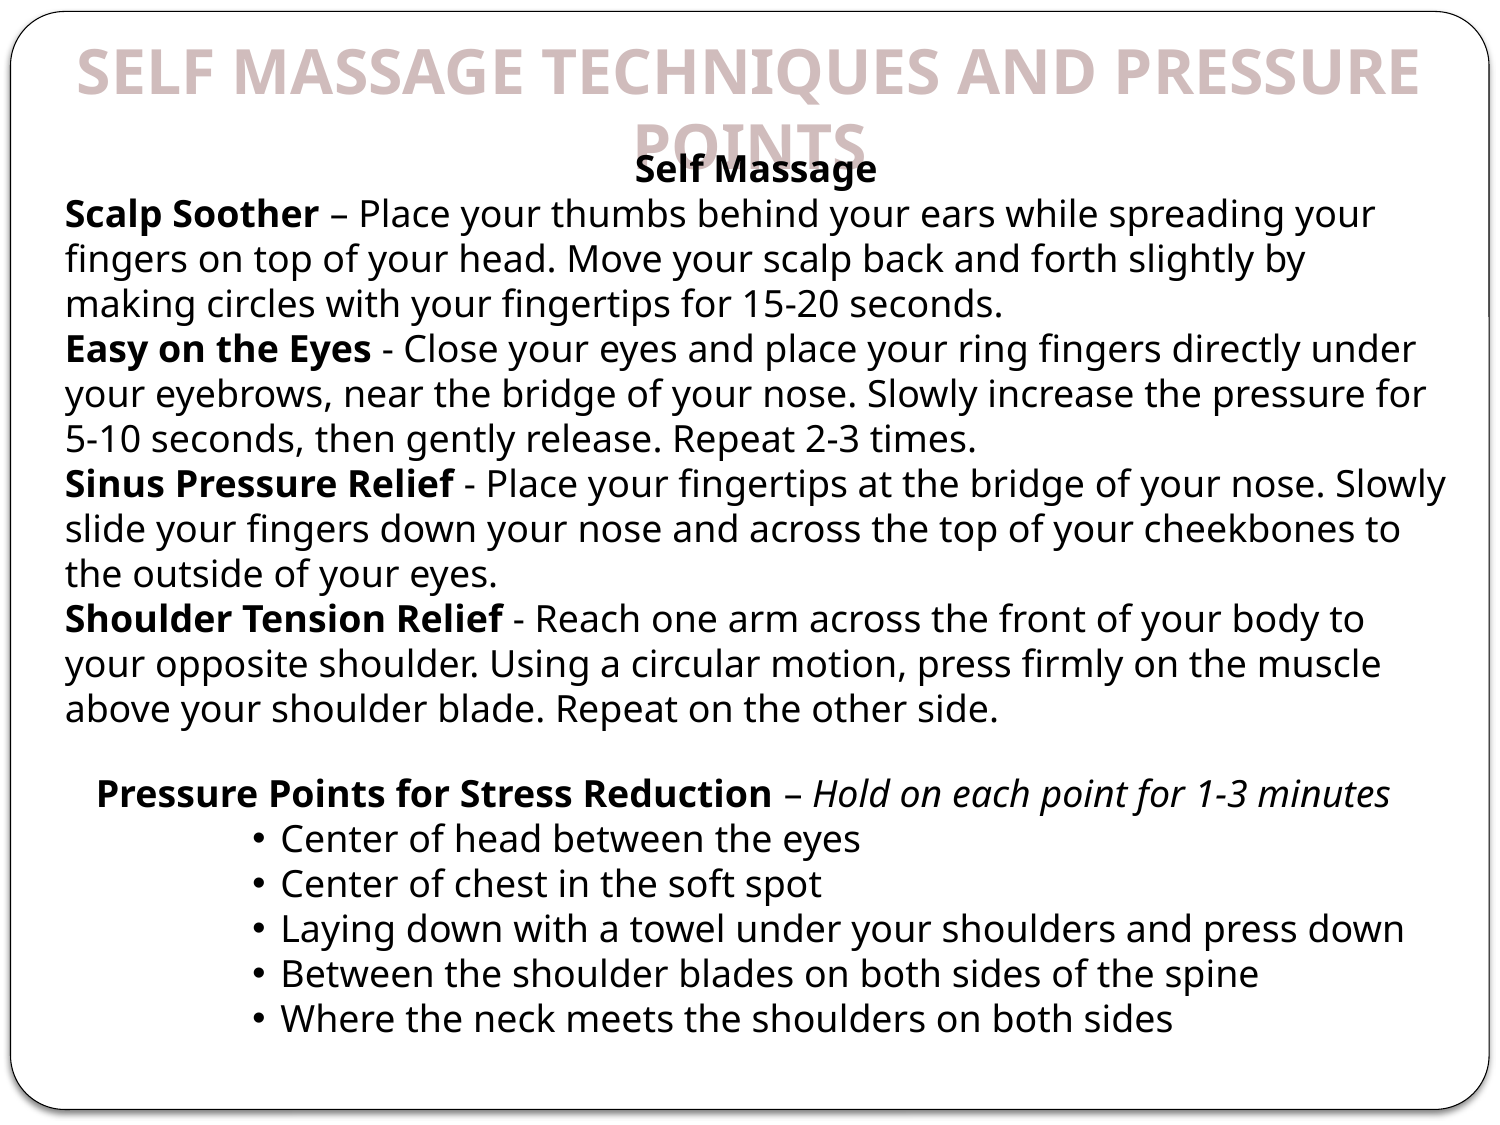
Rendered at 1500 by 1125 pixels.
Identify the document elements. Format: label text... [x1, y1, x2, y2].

text_box Self Massage Scalp Soother – Place your thumbs behind your ears while spreading your fingers on top of your head. Move your scalp back and forth slightly by making circles with your fingertips for 15-20 seconds. Easy on the Eyes - Close your eyes and place your ring fingers directly under your eyebrows, near the bridge of your nose. Slowly increase the pressure for 5-10 seconds, then gently release. Repeat 2-3 times. Sinus Pressure Relief - Place your fingertips at the bridge of your nose. Slowly slide your fingers down your nose and across the top of your cheekbones to the outside of your eyes. Shoulder Tension Relief - Reach one arm across the front of your body to your opposite shoulder. Using a circular motion, press firmly on the muscle above your shoulder blade. Repeat on the other side. [49, 137, 1463, 738]
text_box Pressure Points for Stress Reduction – Hold on each point for 1-3 minutes Center of head between the eyes Center of chest in the soft spot Laying down with a towel under your shoulders and press down Between the shoulder blades on both sides of the spine Where the neck meets the shoulders on both sides [50, 762, 1438, 1048]
text_box Self Massage Techniques and Pressure Points [0, 24, 1500, 190]
